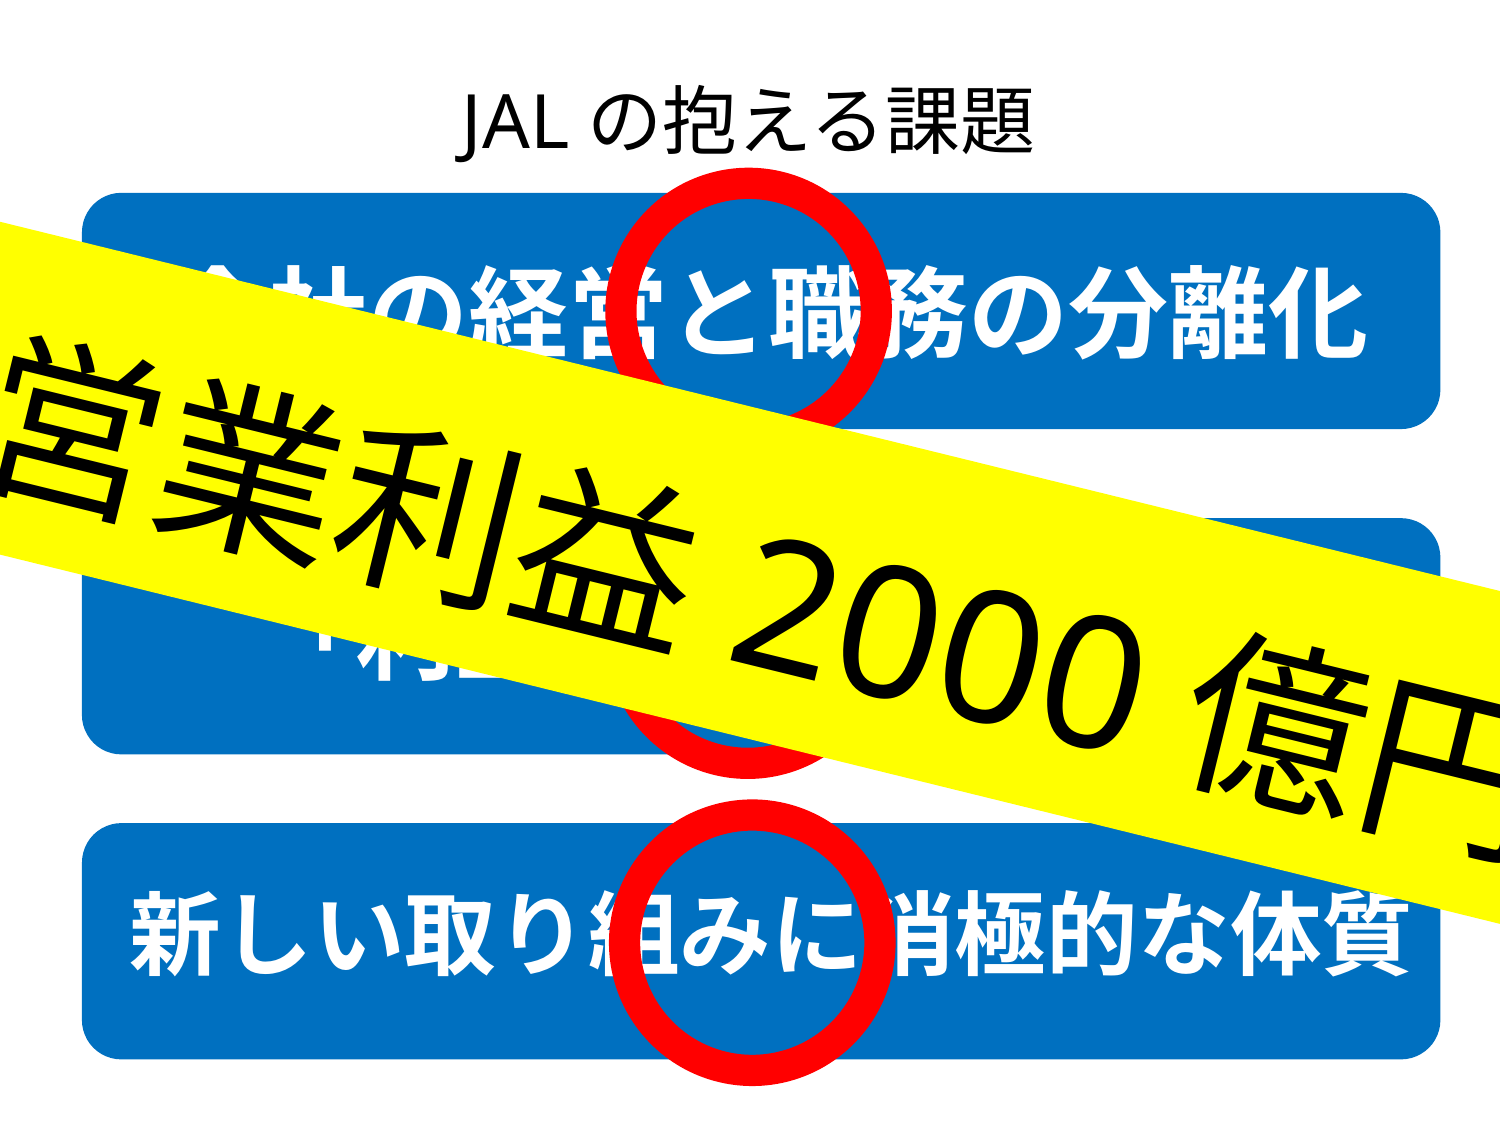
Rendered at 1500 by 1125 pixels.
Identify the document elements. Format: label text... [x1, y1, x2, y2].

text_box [885, 751, 1441, 755]
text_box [81, 192, 614, 420]
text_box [885, 822, 1441, 1060]
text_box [619, 183, 881, 420]
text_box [81, 751, 614, 755]
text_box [81, 822, 614, 1060]
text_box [885, 192, 1441, 420]
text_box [619, 751, 881, 1071]
text_box JALの抱える課題 [446, 66, 1051, 172]
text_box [0, 420, 1500, 740]
